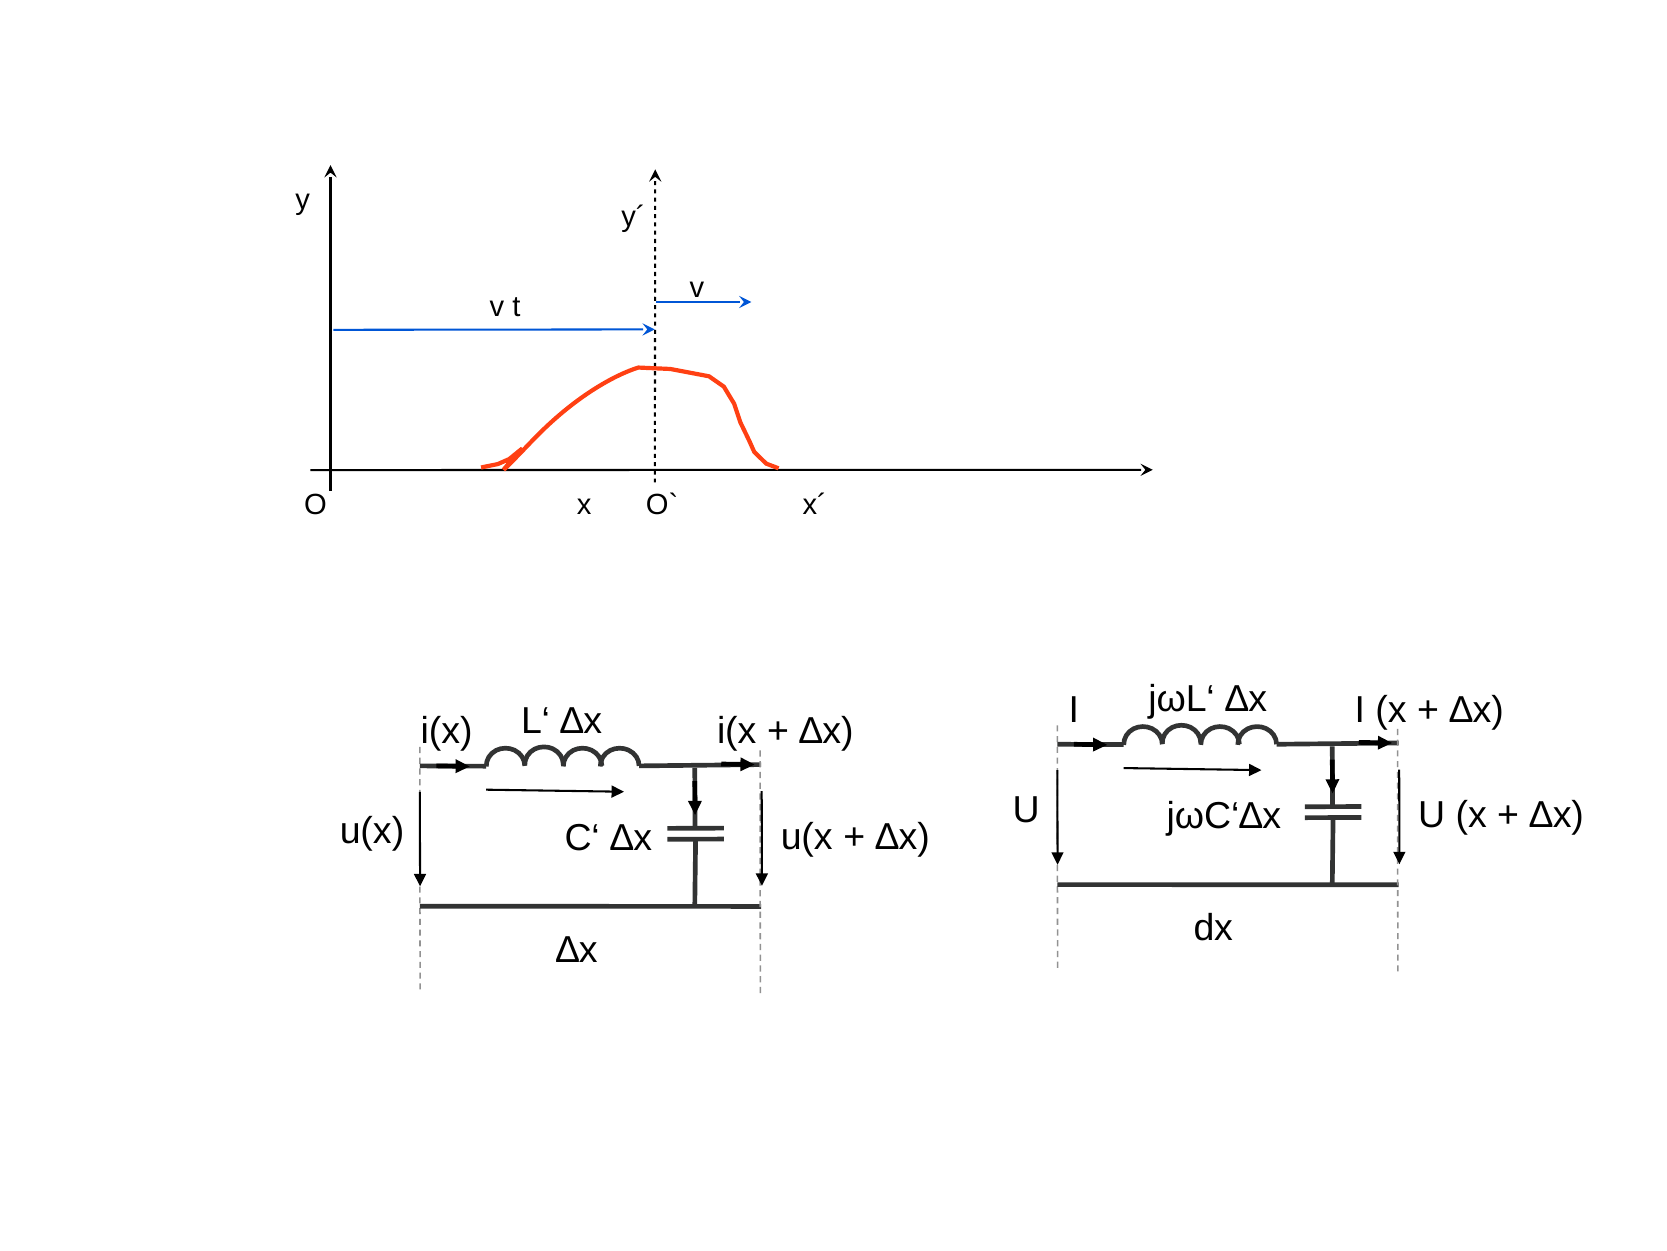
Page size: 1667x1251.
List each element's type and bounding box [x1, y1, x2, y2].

text_box [999, 665, 1597, 974]
text_box [187, 164, 1153, 526]
text_box [326, 687, 943, 995]
